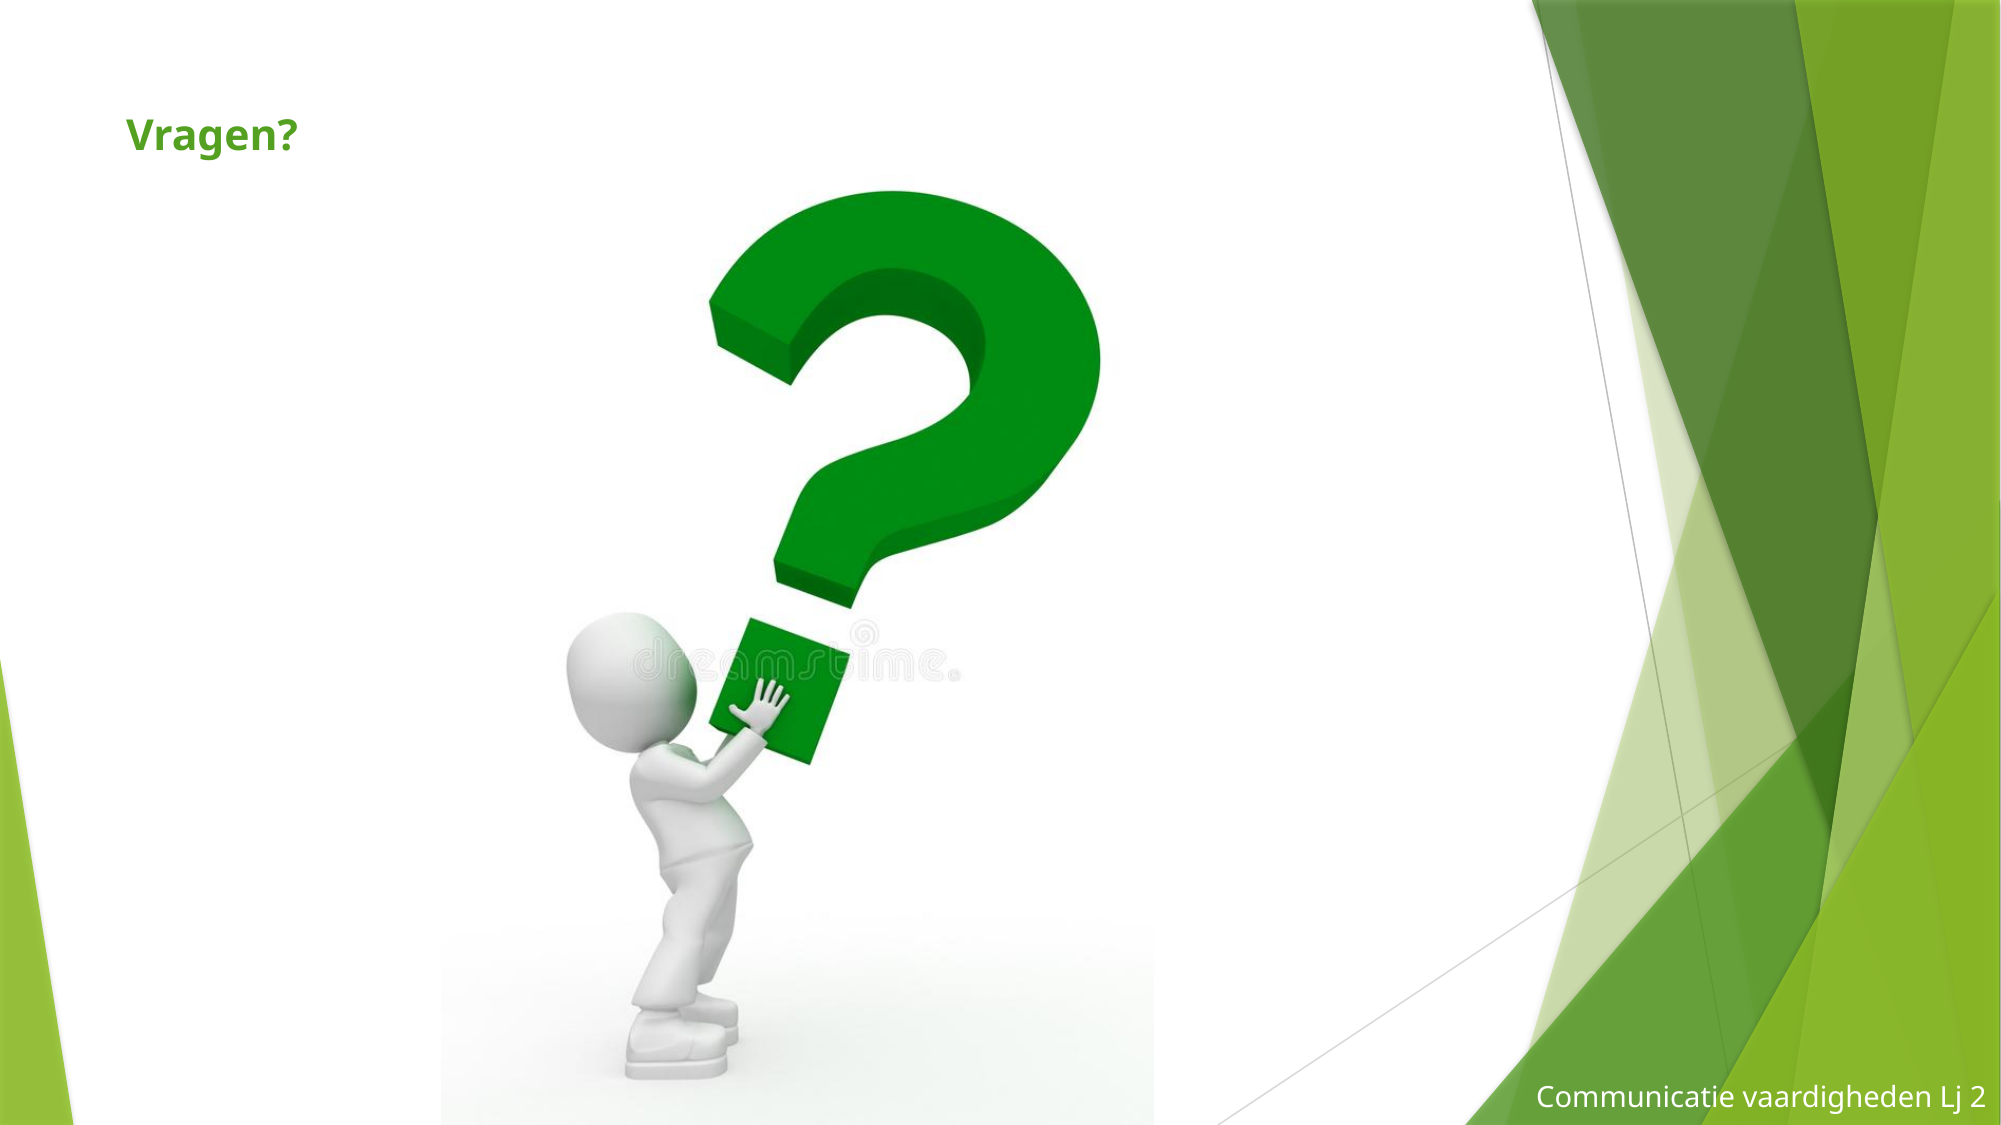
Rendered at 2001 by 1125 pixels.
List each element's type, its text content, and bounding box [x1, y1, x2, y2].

text_box Communicatie vaardigheden Lj 2 [1521, 1071, 2000, 1122]
picture [441, 175, 1154, 1125]
title Vragen? [111, 99, 1522, 317]
